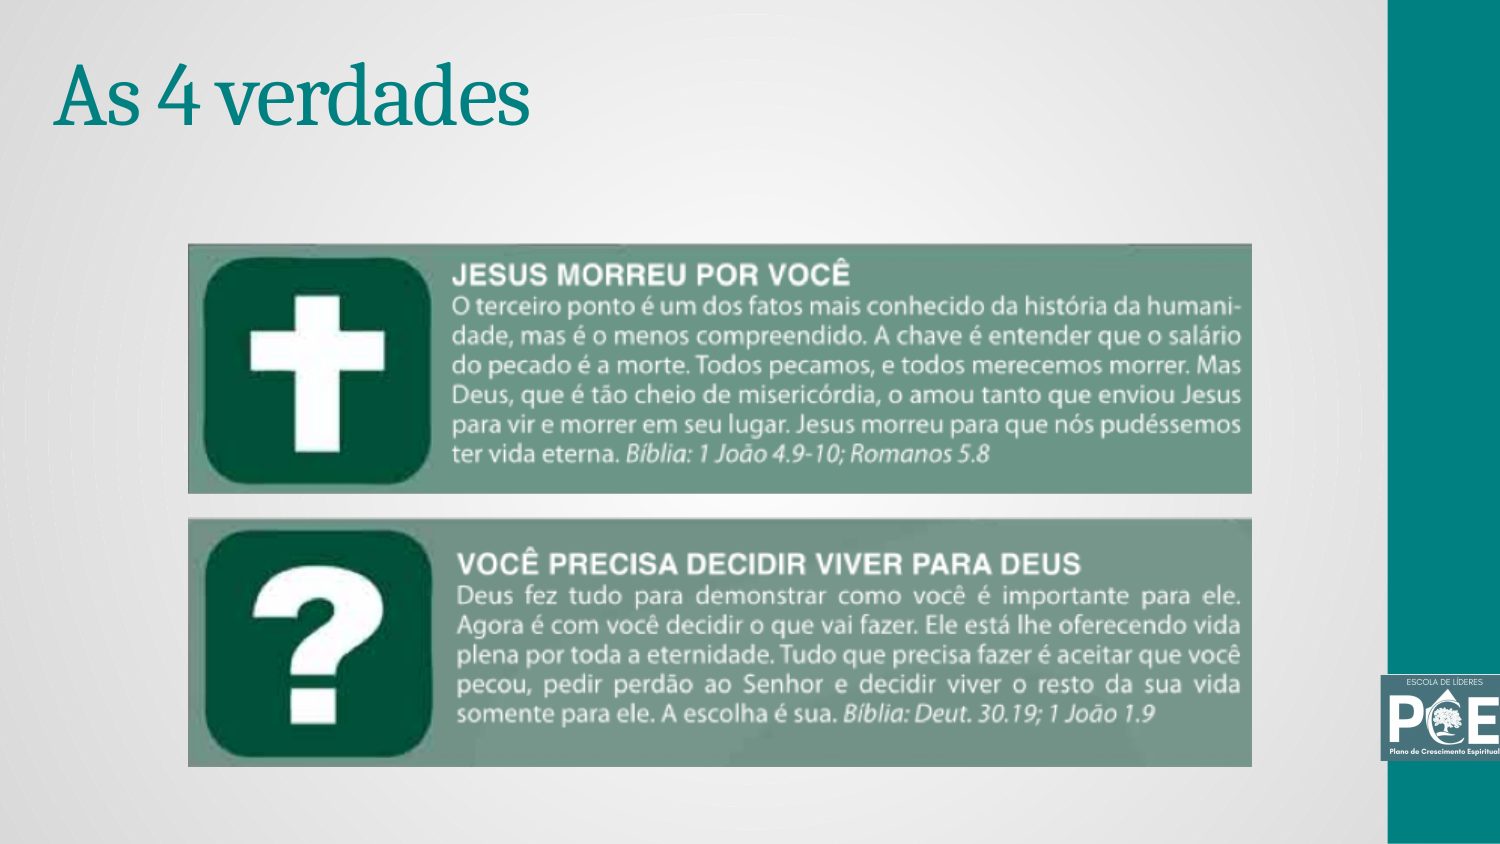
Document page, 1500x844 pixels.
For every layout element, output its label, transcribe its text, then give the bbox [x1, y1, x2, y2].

picture [1380, 674, 1500, 761]
title As 4 verdades [45, 27, 1466, 151]
picture [188, 243, 1252, 767]
